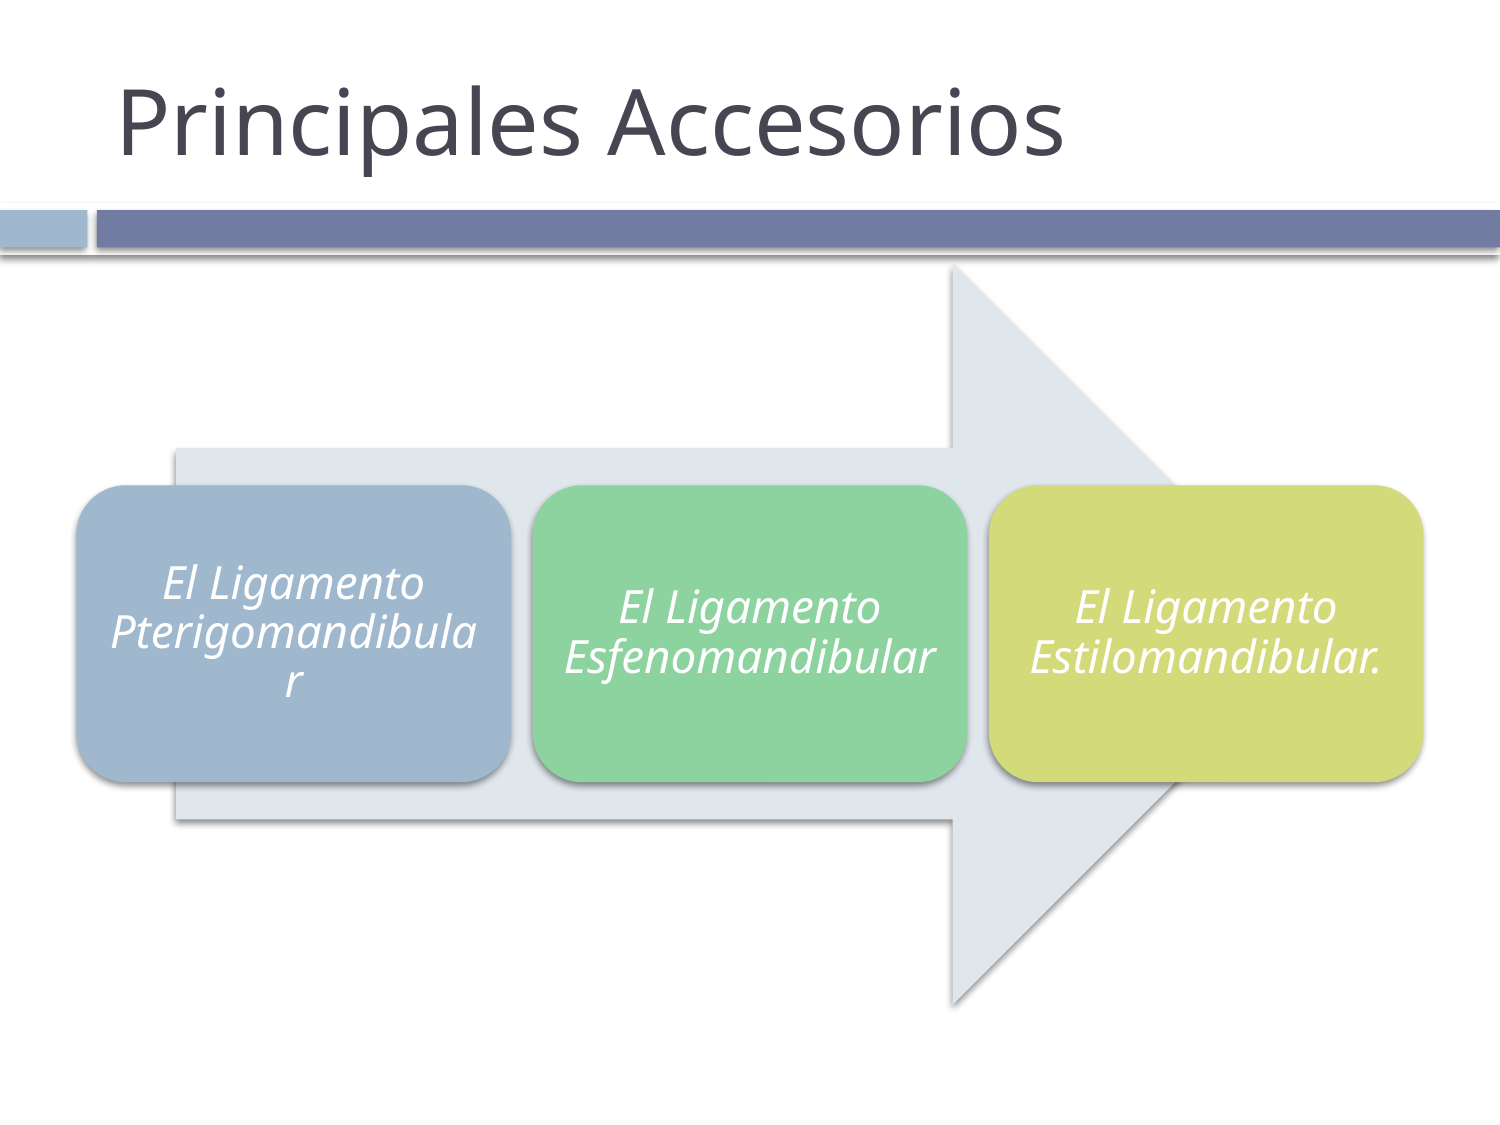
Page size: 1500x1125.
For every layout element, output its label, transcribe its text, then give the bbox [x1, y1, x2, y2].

title Principales Accesorios [100, 37, 1438, 200]
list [74, 262, 1426, 1006]
